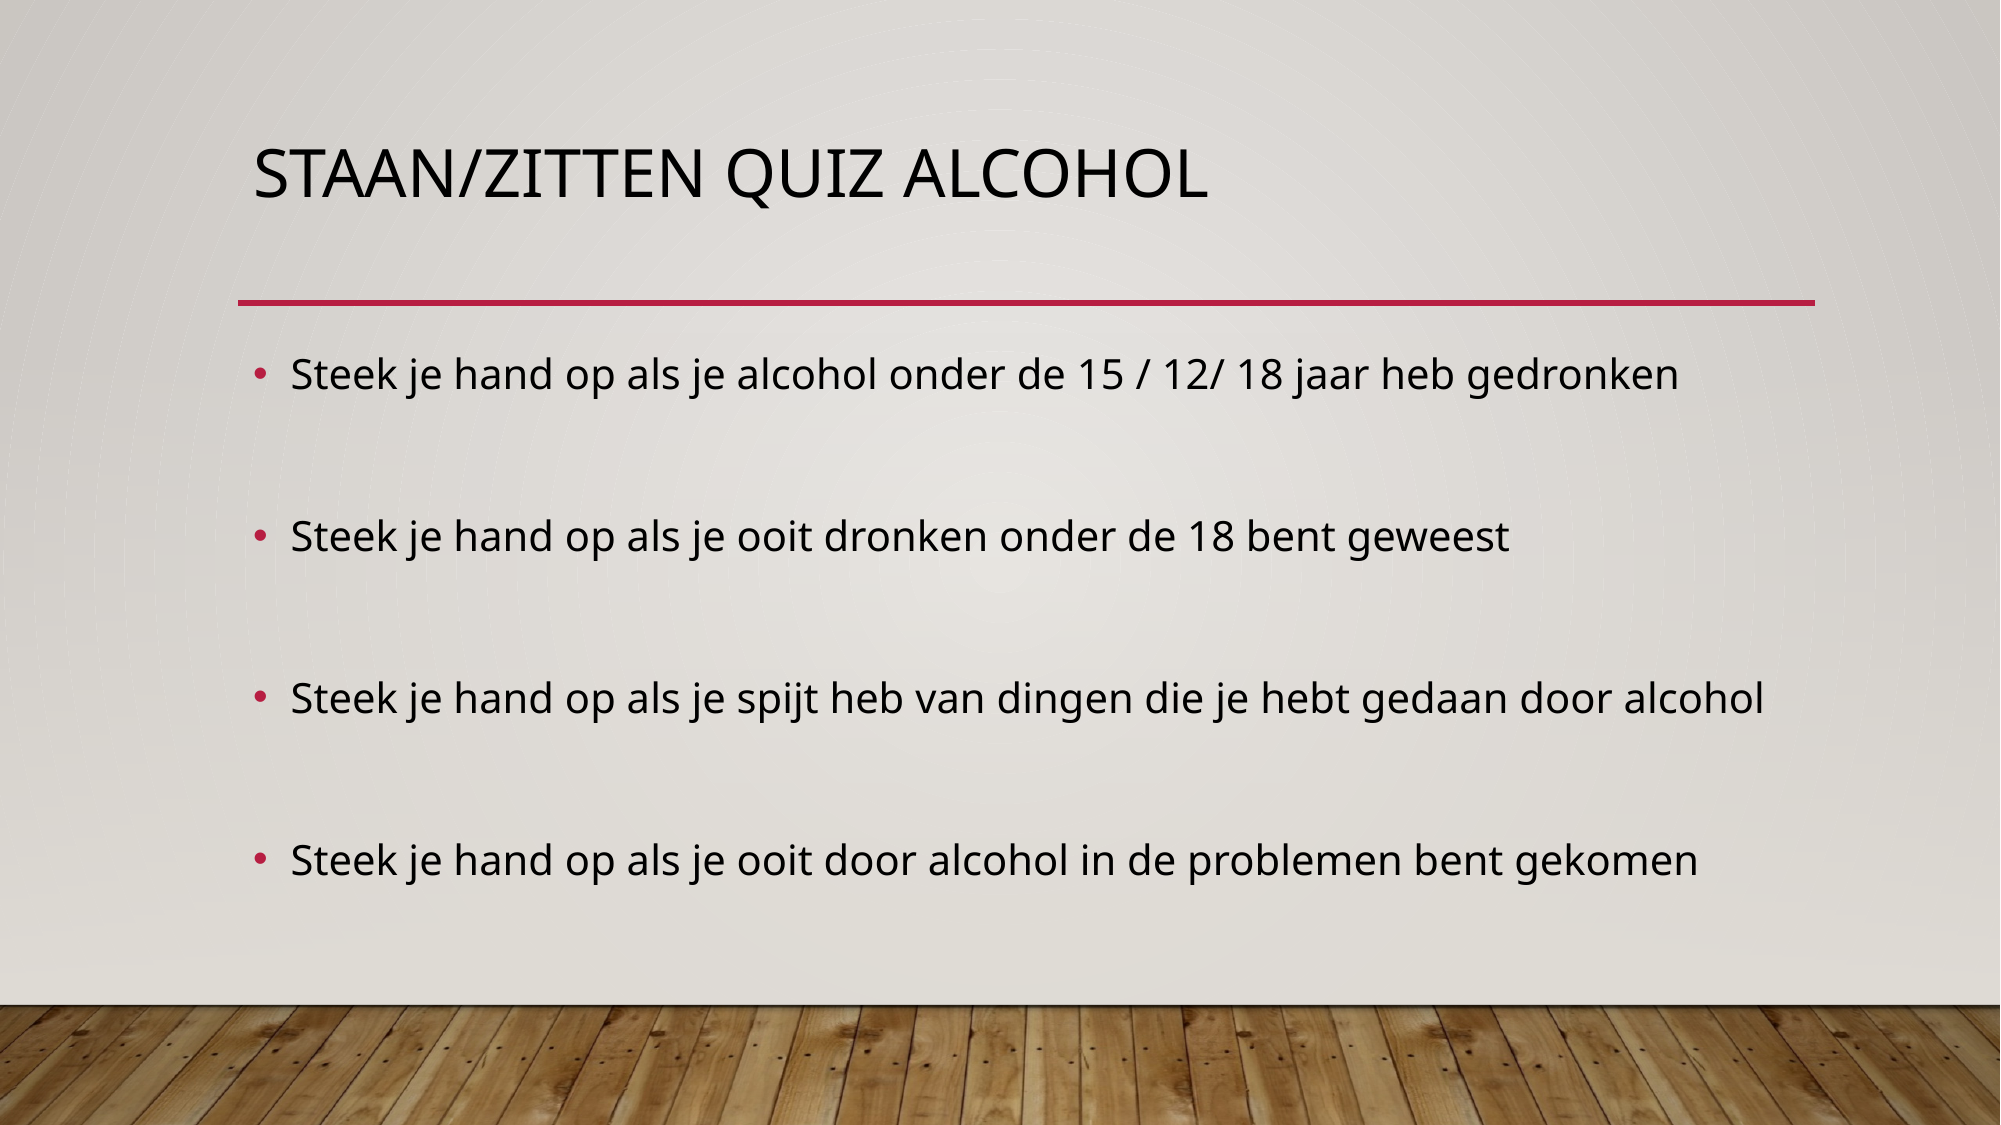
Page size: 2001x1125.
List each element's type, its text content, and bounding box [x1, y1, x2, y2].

title Staan/zitten quiz alcohol [238, 131, 1814, 305]
picture [0, 1005, 2000, 1125]
list Steek je hand op als je alcohol onder de 15 / 12/ 18 jaar heb gedronken Steek je hand op als je ooit dronken onder de 18 bent geweest Steek je hand op als je spijt heb van dingen die je hebt gedaan door alcohol Steek je hand op als je ooit door alcohol in de problemen bent gekomen [238, 330, 1814, 897]
